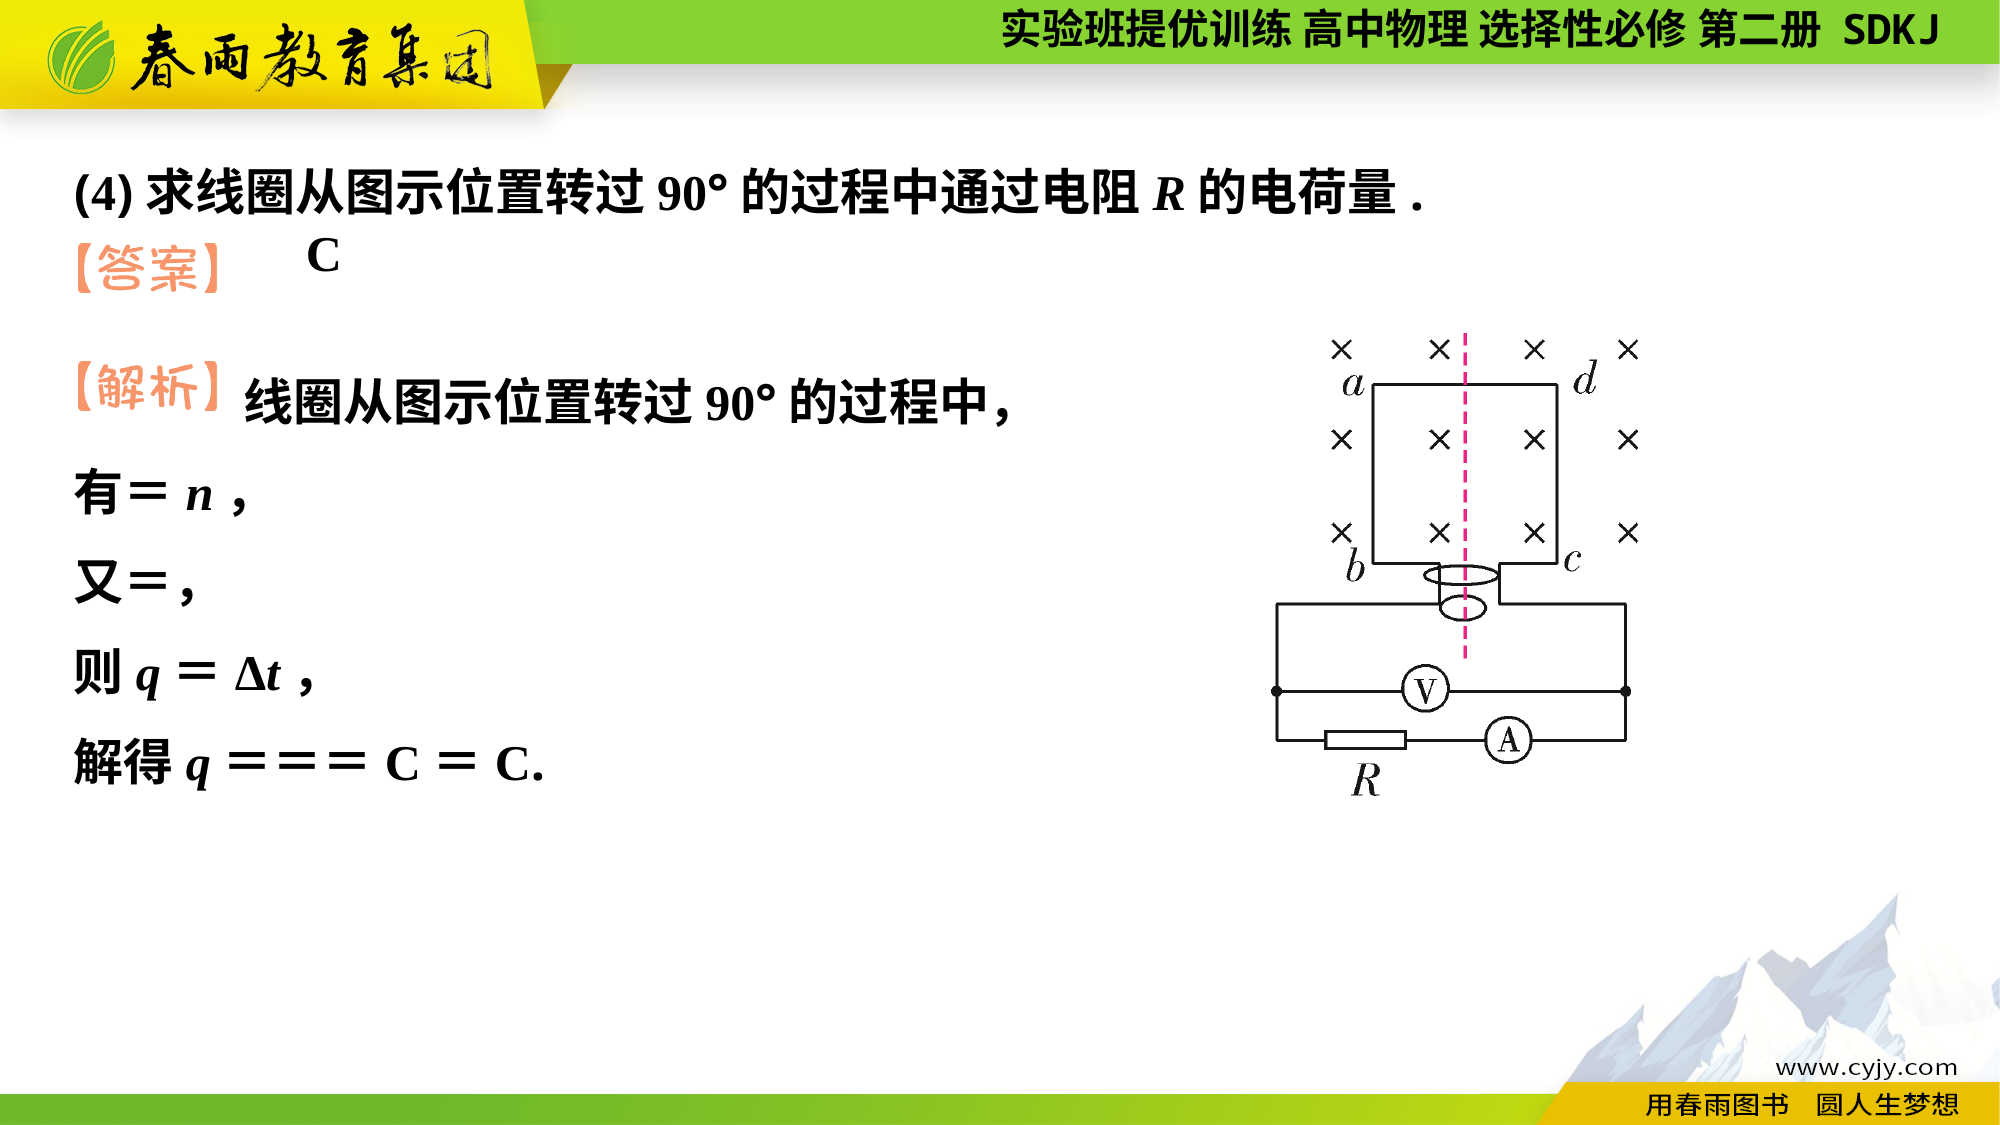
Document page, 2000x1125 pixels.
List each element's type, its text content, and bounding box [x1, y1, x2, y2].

picture [0, 0, 2000, 1125]
list (4)求线圈从图示位置转过90°的过程中通过电阻R的电荷量. [59, 122, 1944, 217]
